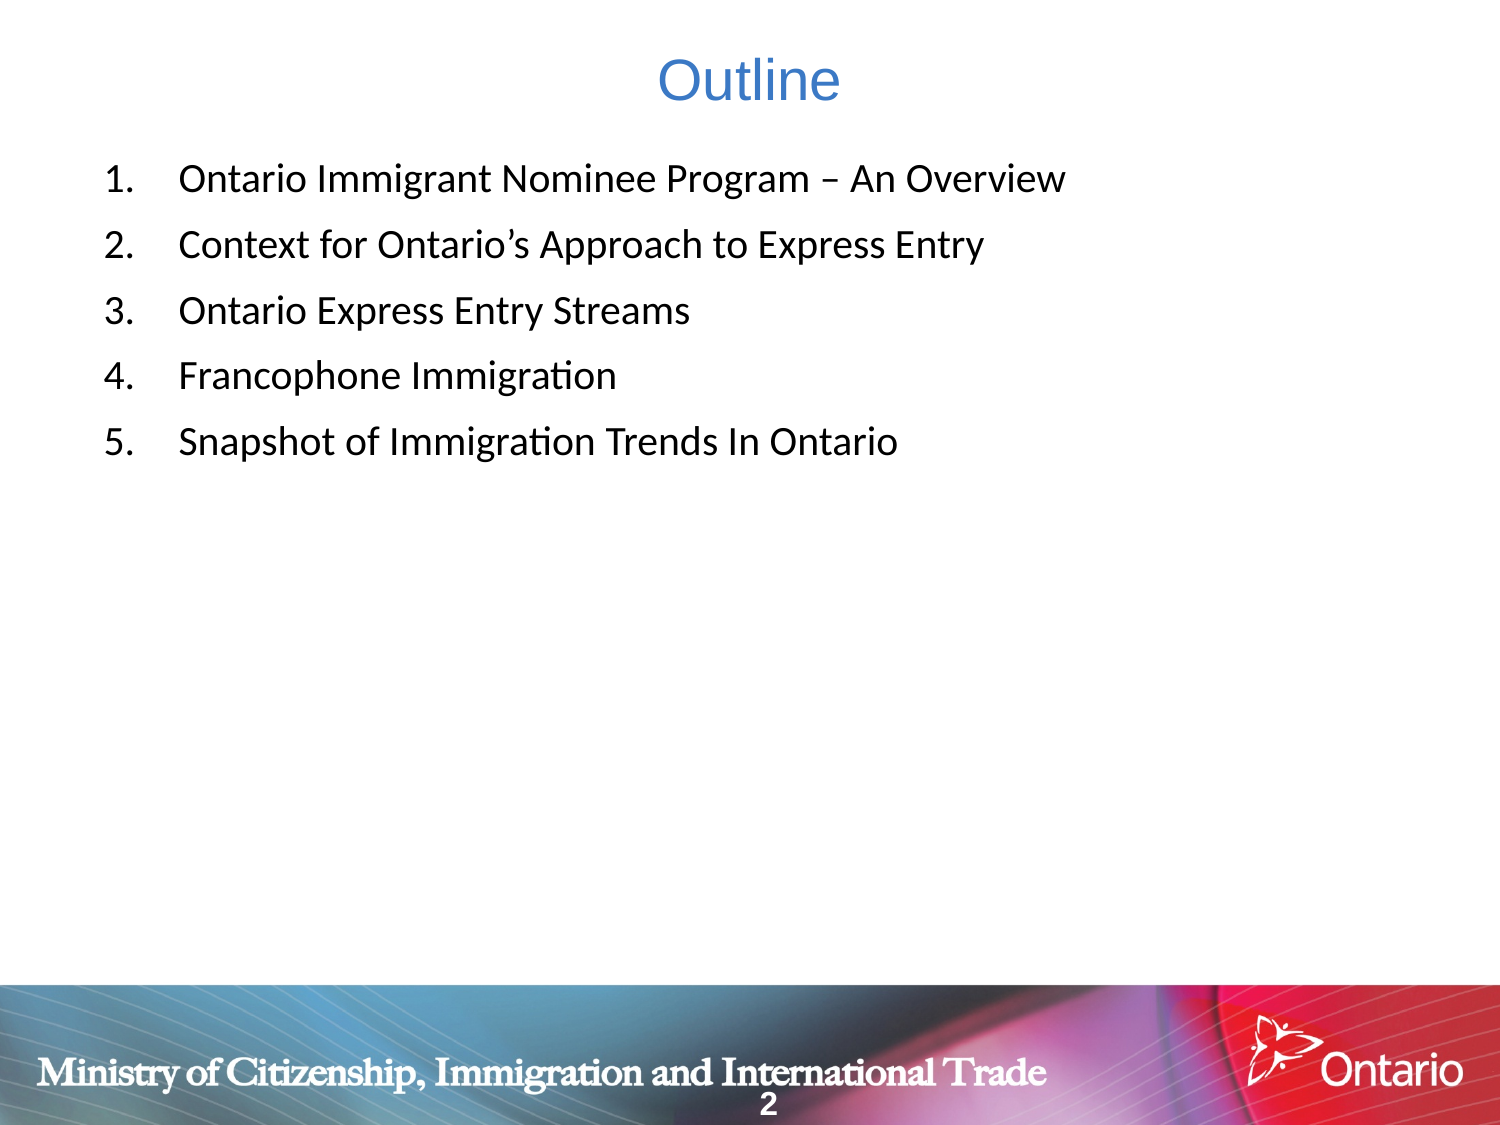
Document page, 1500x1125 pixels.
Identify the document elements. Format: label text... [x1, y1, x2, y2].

title Outline [75, 7, 1425, 147]
picture [0, 0, 1500, 1125]
slide_number 2 [442, 1074, 793, 1125]
list Ontario Immigrant Nominee Program – An Overview Context for Ontario’s Approach to Express Entry Ontario Express Entry Streams Francophone Immigration Snapshot of Immigration Trends In Ontario [88, 149, 1447, 976]
